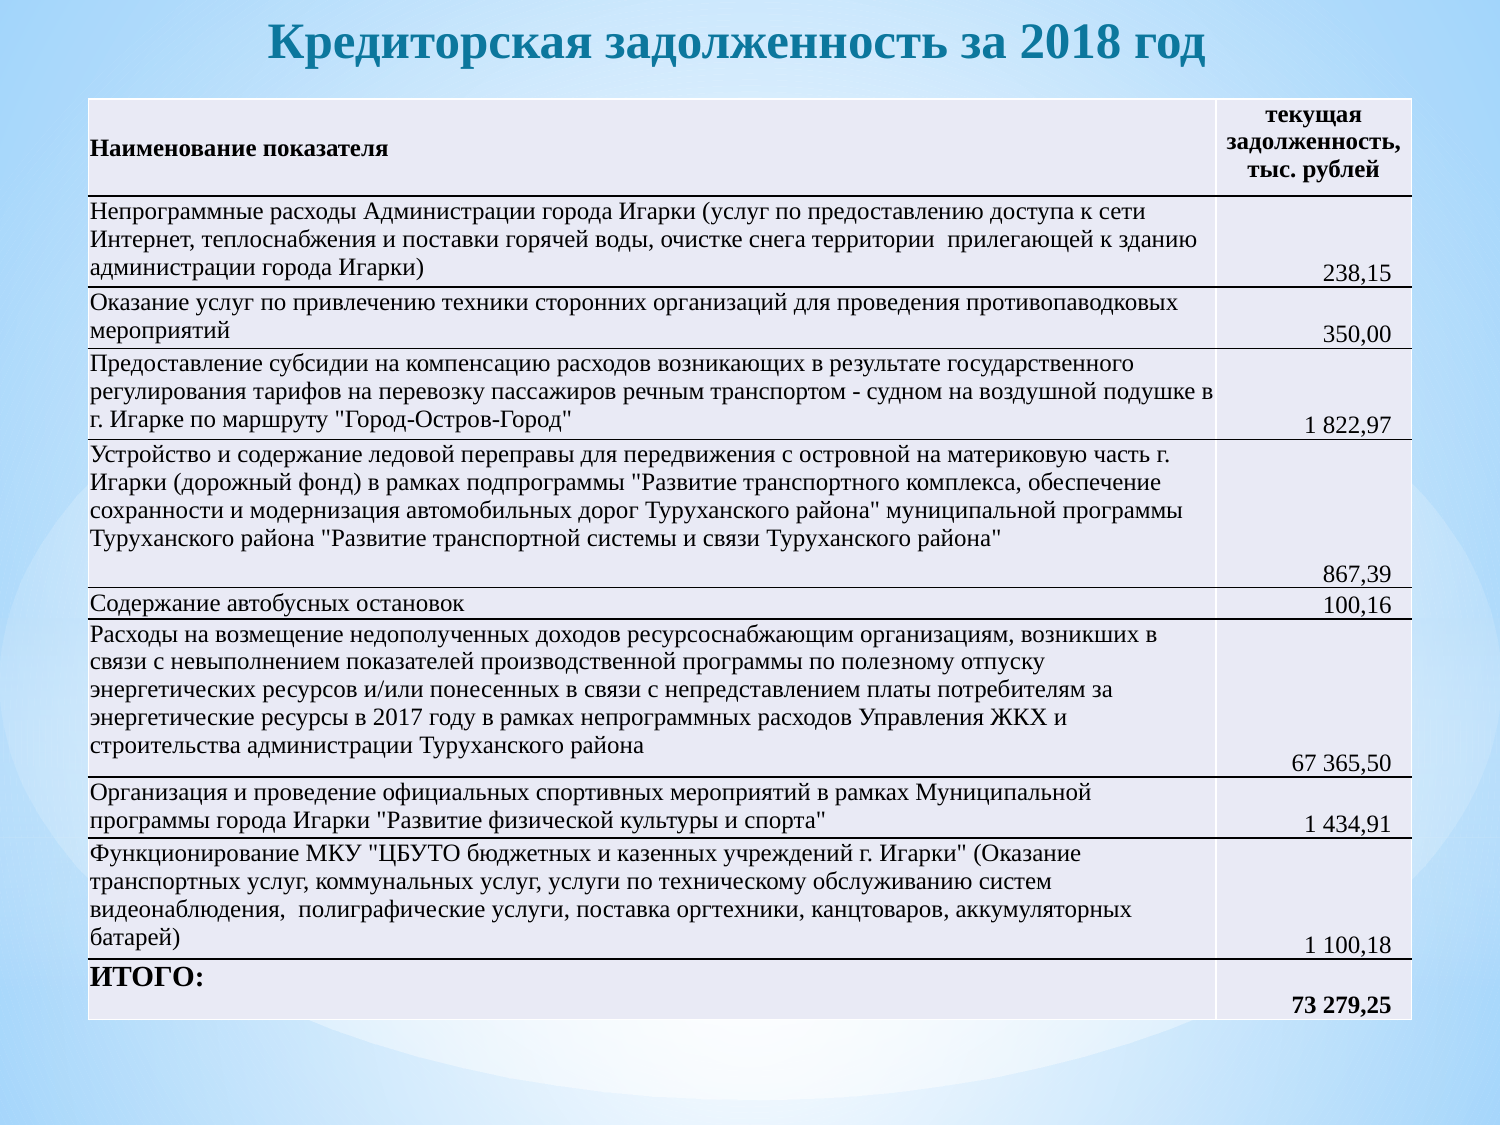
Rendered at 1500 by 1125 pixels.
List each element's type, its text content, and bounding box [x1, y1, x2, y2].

table_cell Непрограммные расходы Администрации города Игарки (услуг по предоставлению доступа к сети Интернет, теплоснабжения и поставки горячей воды, очистке снега территории прилегающей к зданию администрации города Игарки) [89, 197, 1215, 286]
table_cell Функционирование МКУ "ЦБУТО бюджетных и казенных учреждений г. Игарки" (Оказание транспортных услуг, коммунальных услуг, услуги по техническому обслуживанию систем видеонаблюдения, полиграфические услуги, поставка оргтехники, канцтоваров, аккумуляторных батарей) [89, 839, 1215, 958]
table_cell 67 365,50 [1217, 620, 1411, 776]
table_cell 1 434,91 [1217, 778, 1411, 837]
table_cell 73 279,25 [1217, 960, 1411, 1019]
table_cell 1 100,18 [1217, 839, 1411, 958]
table_cell 1 822,97 [1217, 349, 1411, 439]
table_header текущая задолженность, тыс. рублей [1217, 100, 1411, 195]
table_cell Предоставление субсидии на компенсацию расходов возникающих в результате государственного регулирования тарифов на перевозку пассажиров речным транспортом - судном на воздушной подушке в г. Игарке по маршруту "Город-Остров-Город" [89, 349, 1215, 439]
table_cell Устройство и содержание ледовой переправы для передвижения с островной на материковую часть г. Игарки (дорожный фонд) в рамках подпрограммы "Развитие транспортного комплекса, обеспечение сохранности и модернизация автомобильных дорог Туруханского района" муниципальной программы Туруханского района "Развитие транспортной системы и связи Туруханского района" [89, 440, 1215, 587]
text_box Кредиторская задолженность за 2018 год [252, 0, 1222, 76]
table_header Наименование показателя [89, 100, 1215, 195]
table_cell ИТОГО: [89, 960, 1215, 1019]
table_cell Расходы на возмещение недополученных доходов ресурсоснабжающим организациям, возникших в связи с невыполнением показателей производственной программы по полезному отпуску энергетических ресурсов и/или понесенных в связи с непредставлением платы потребителям за энергетические ресурсы в 2017 году в рамках непрограммных расходов Управления ЖКХ и строительства администрации Туруханского района [89, 620, 1215, 776]
table_cell Организация и проведение официальных спортивных мероприятий в рамках Муниципальной программы города Игарки "Развитие физической культуры и спорта" [89, 778, 1215, 837]
table_cell Содержание автобусных остановок [89, 588, 1215, 618]
table_cell 350,00 [1217, 288, 1411, 348]
table_cell 100,16 [1217, 588, 1411, 618]
table_cell 867,39 [1217, 440, 1411, 587]
table_cell 238,15 [1217, 197, 1411, 286]
table_cell Оказание услуг по привлечению техники сторонних организаций для проведения противопаводковых мероприятий [89, 288, 1215, 348]
